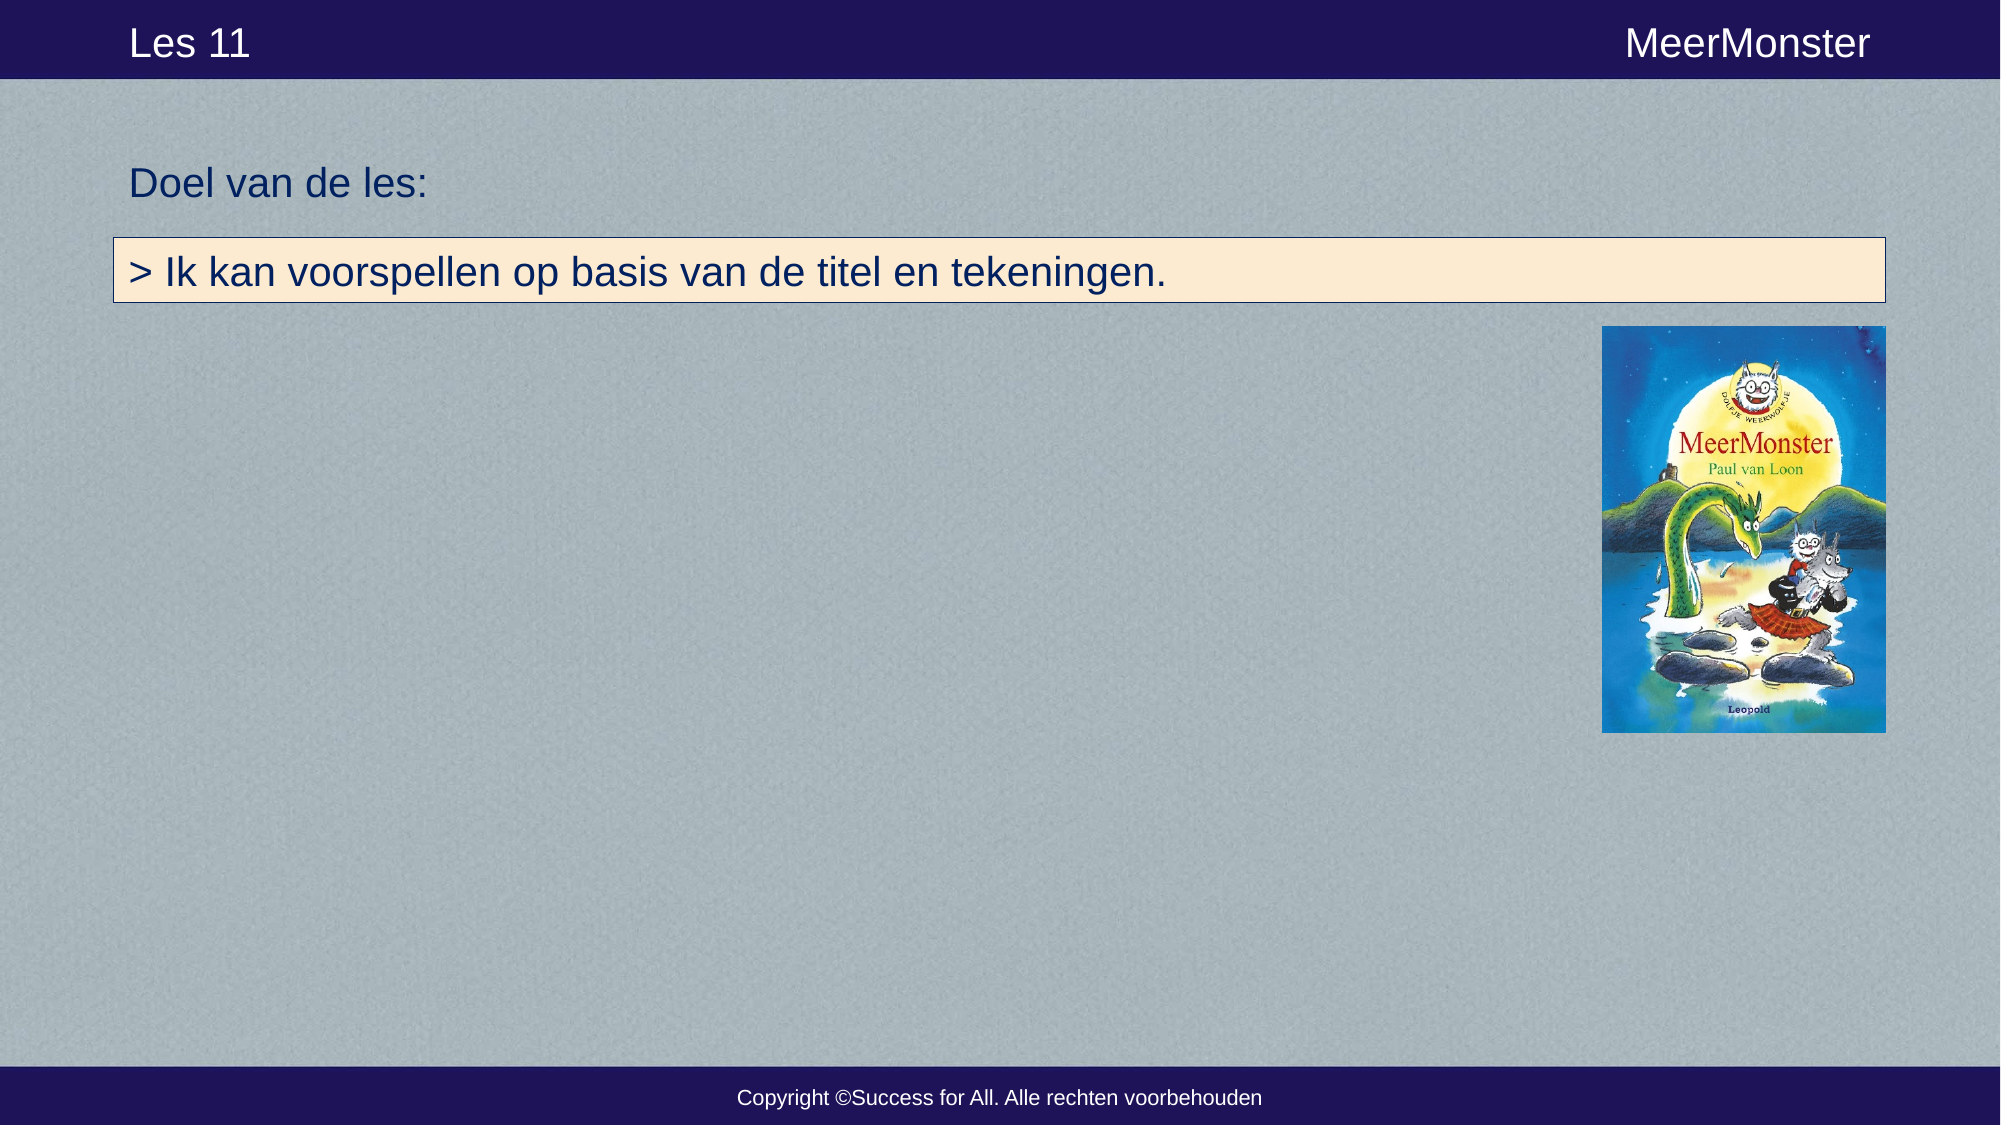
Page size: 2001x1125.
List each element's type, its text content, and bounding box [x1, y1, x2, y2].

text_box Doel van de les: [113, 148, 1635, 214]
text_box Copyright ©Success for All. Alle rechten voorbehouden [0, 1076, 2000, 1125]
picture [0, 0, 2001, 1125]
text_box Les 11 [114, 8, 354, 73]
text_box > Ik kan voorspellen op basis van de titel en tekeningen. [113, 237, 1886, 303]
text_box MeerMonster [999, 8, 1886, 73]
